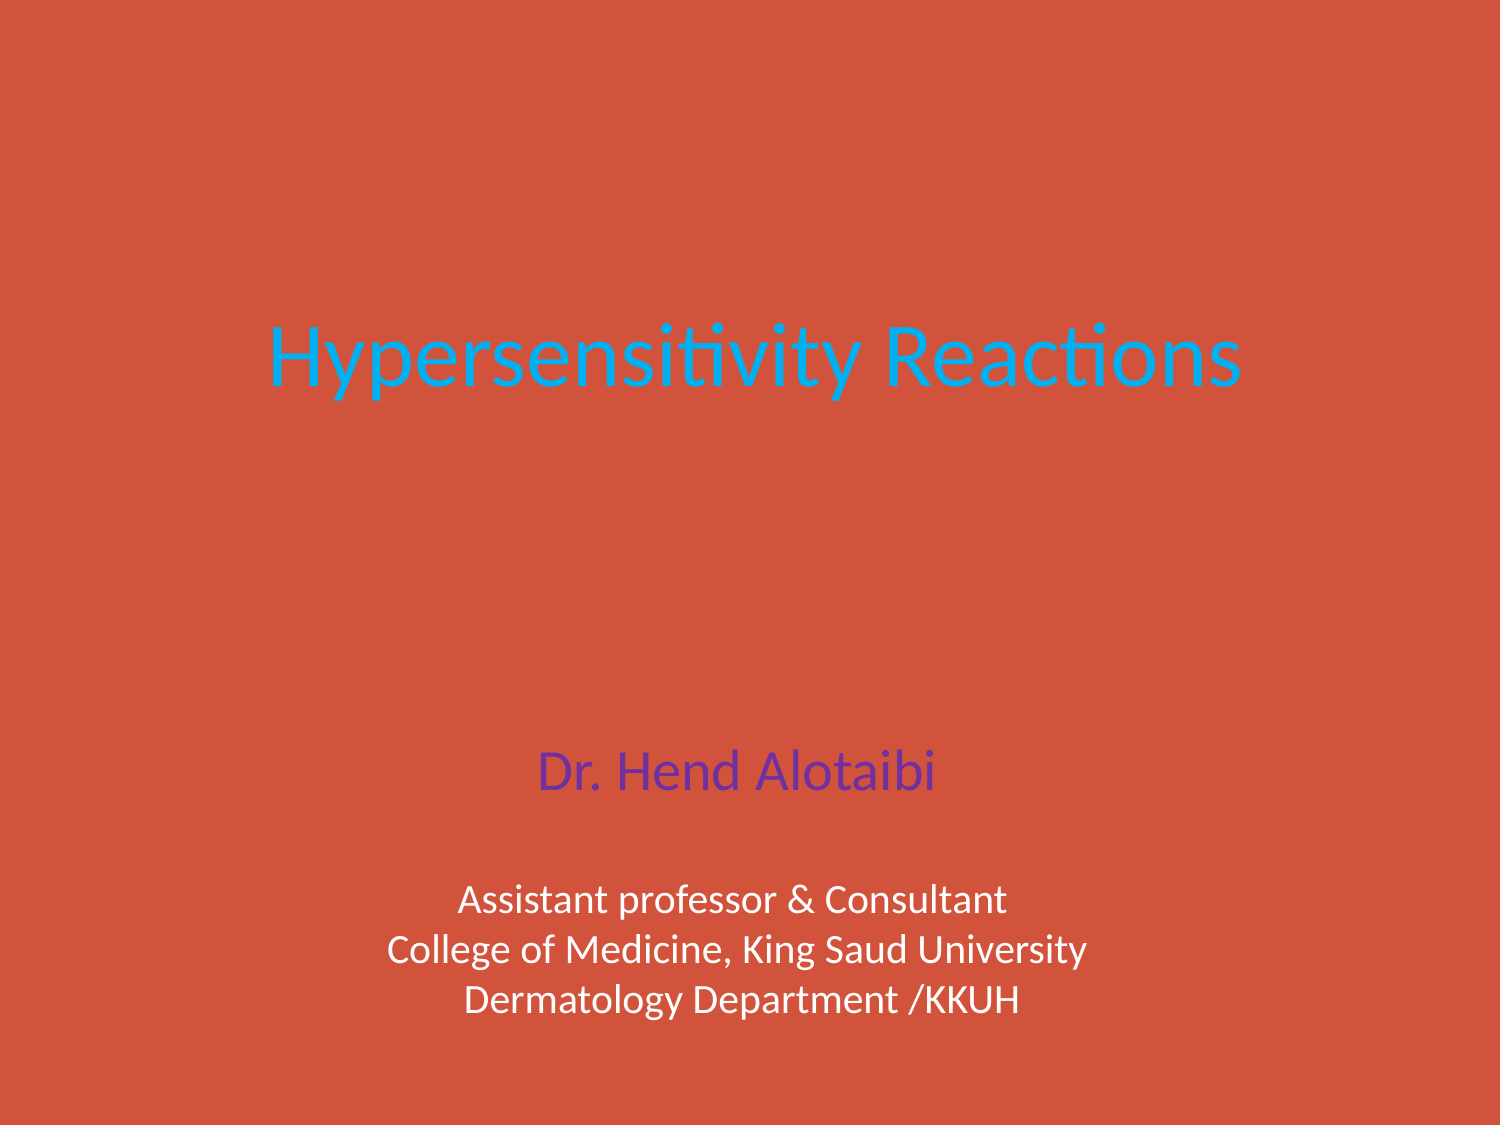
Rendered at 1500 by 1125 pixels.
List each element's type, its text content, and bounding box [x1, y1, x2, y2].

text_box Hypersensitivity Reactions [149, 287, 1363, 413]
text_box Dr. Hend Alotaibi Assistant professor & Consultant College of Medicine, King Saud University Dermatology Department /KKUH [262, 724, 1213, 1080]
